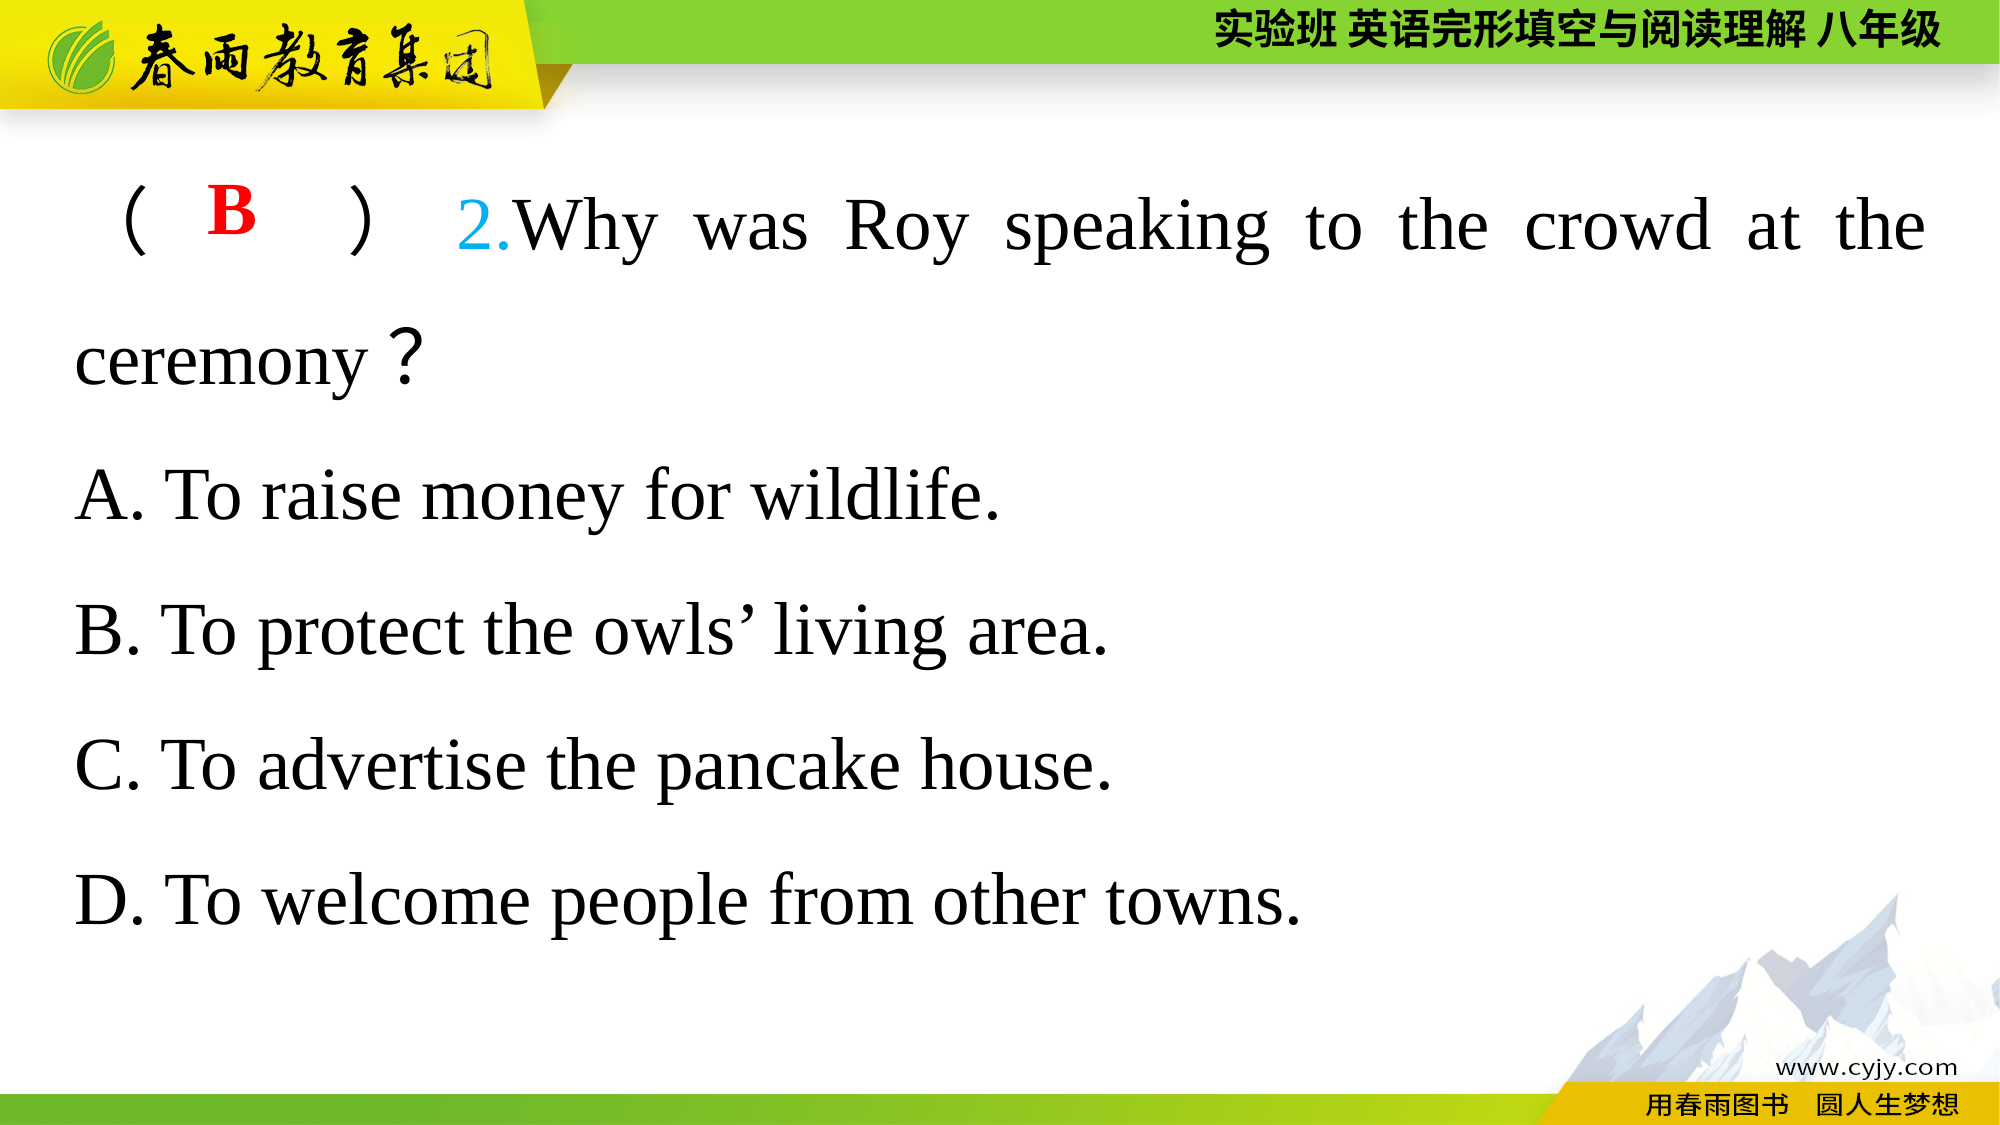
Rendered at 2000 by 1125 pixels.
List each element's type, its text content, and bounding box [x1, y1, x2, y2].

list （ ）2.Why was Roy speaking to the crowd at the ceremony？ A. To raise money for wildlife. B. To protect the owls’ living area. C. To advertise the pancake house. D. To welcome people from other towns. [59, 122, 1944, 956]
text_box B [192, 151, 273, 257]
picture [0, 0, 2000, 1125]
